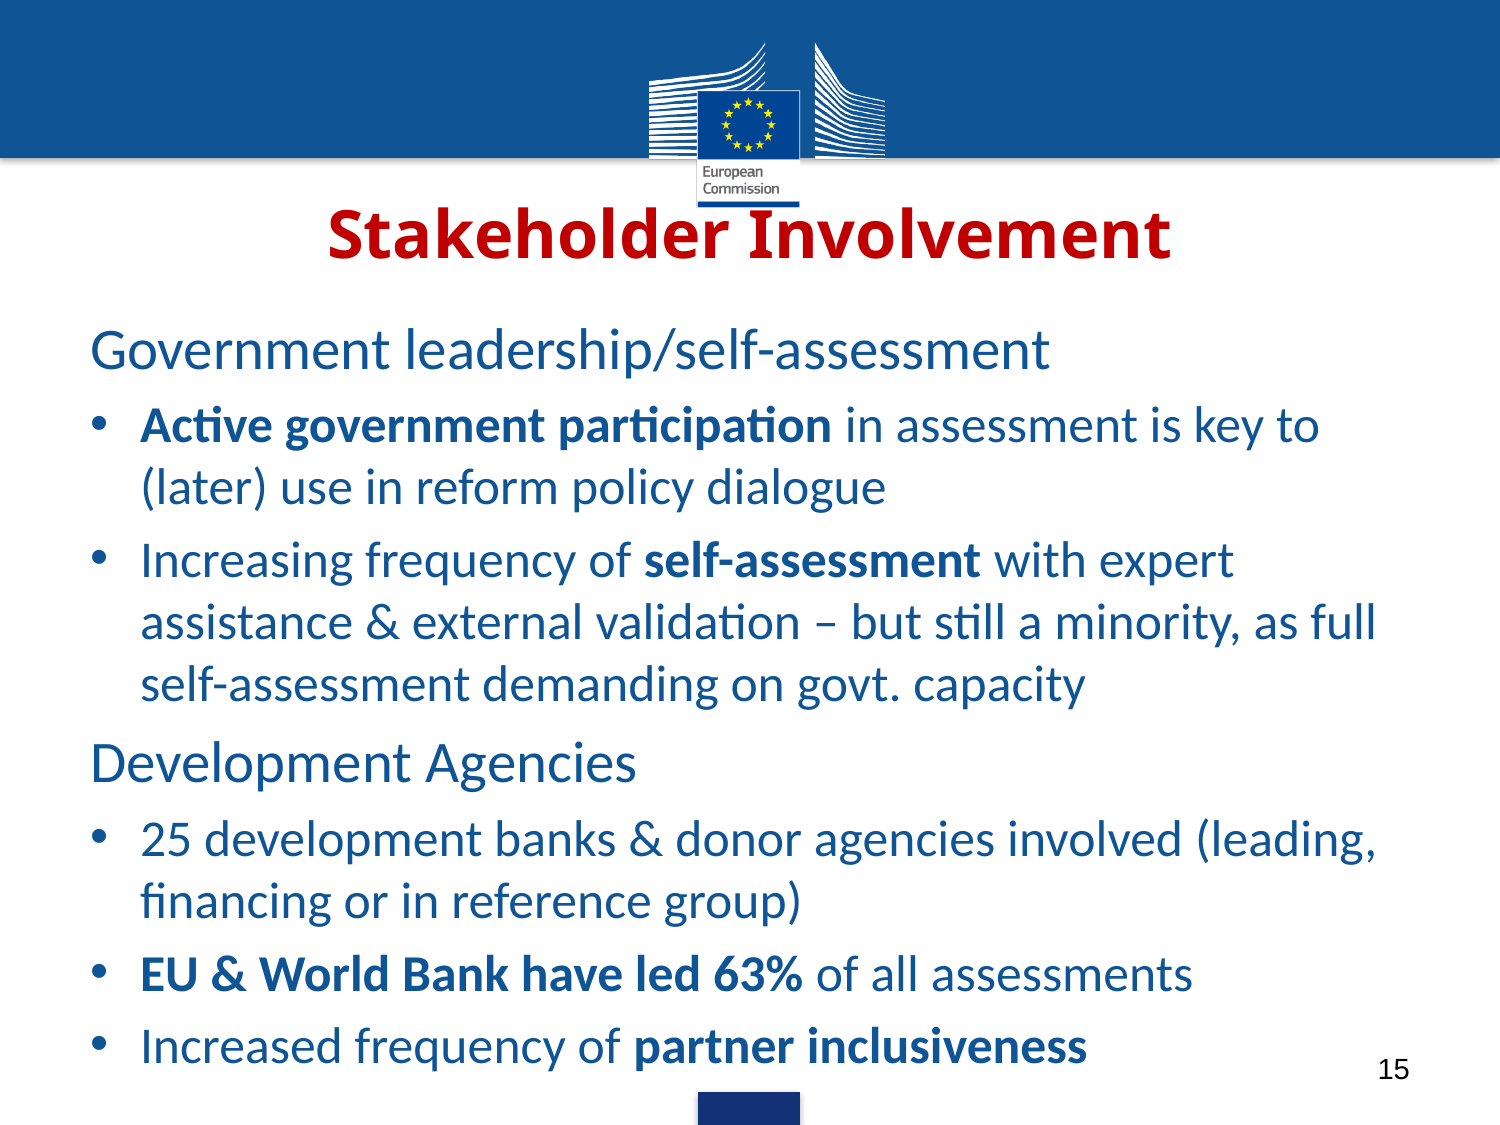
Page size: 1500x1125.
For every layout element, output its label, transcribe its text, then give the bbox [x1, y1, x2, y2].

slide_number 15 [1074, 1042, 1426, 1103]
list Government leadership/self-assessment Active government participation in assessment is key to (later) use in reform policy dialogue Increasing frequency of self-assessment with expert assistance & external validation – but still a minority, as full self-assessment demanding on govt. capacity Development Agencies 25 development banks & donor agencies involved (leading, financing or in reference group) EU & World Bank have led 63% of all assessments Increased frequency of partner inclusiveness [75, 302, 1425, 1094]
picture [649, 42, 885, 160]
title Stakeholder Involvement [75, 160, 1425, 302]
